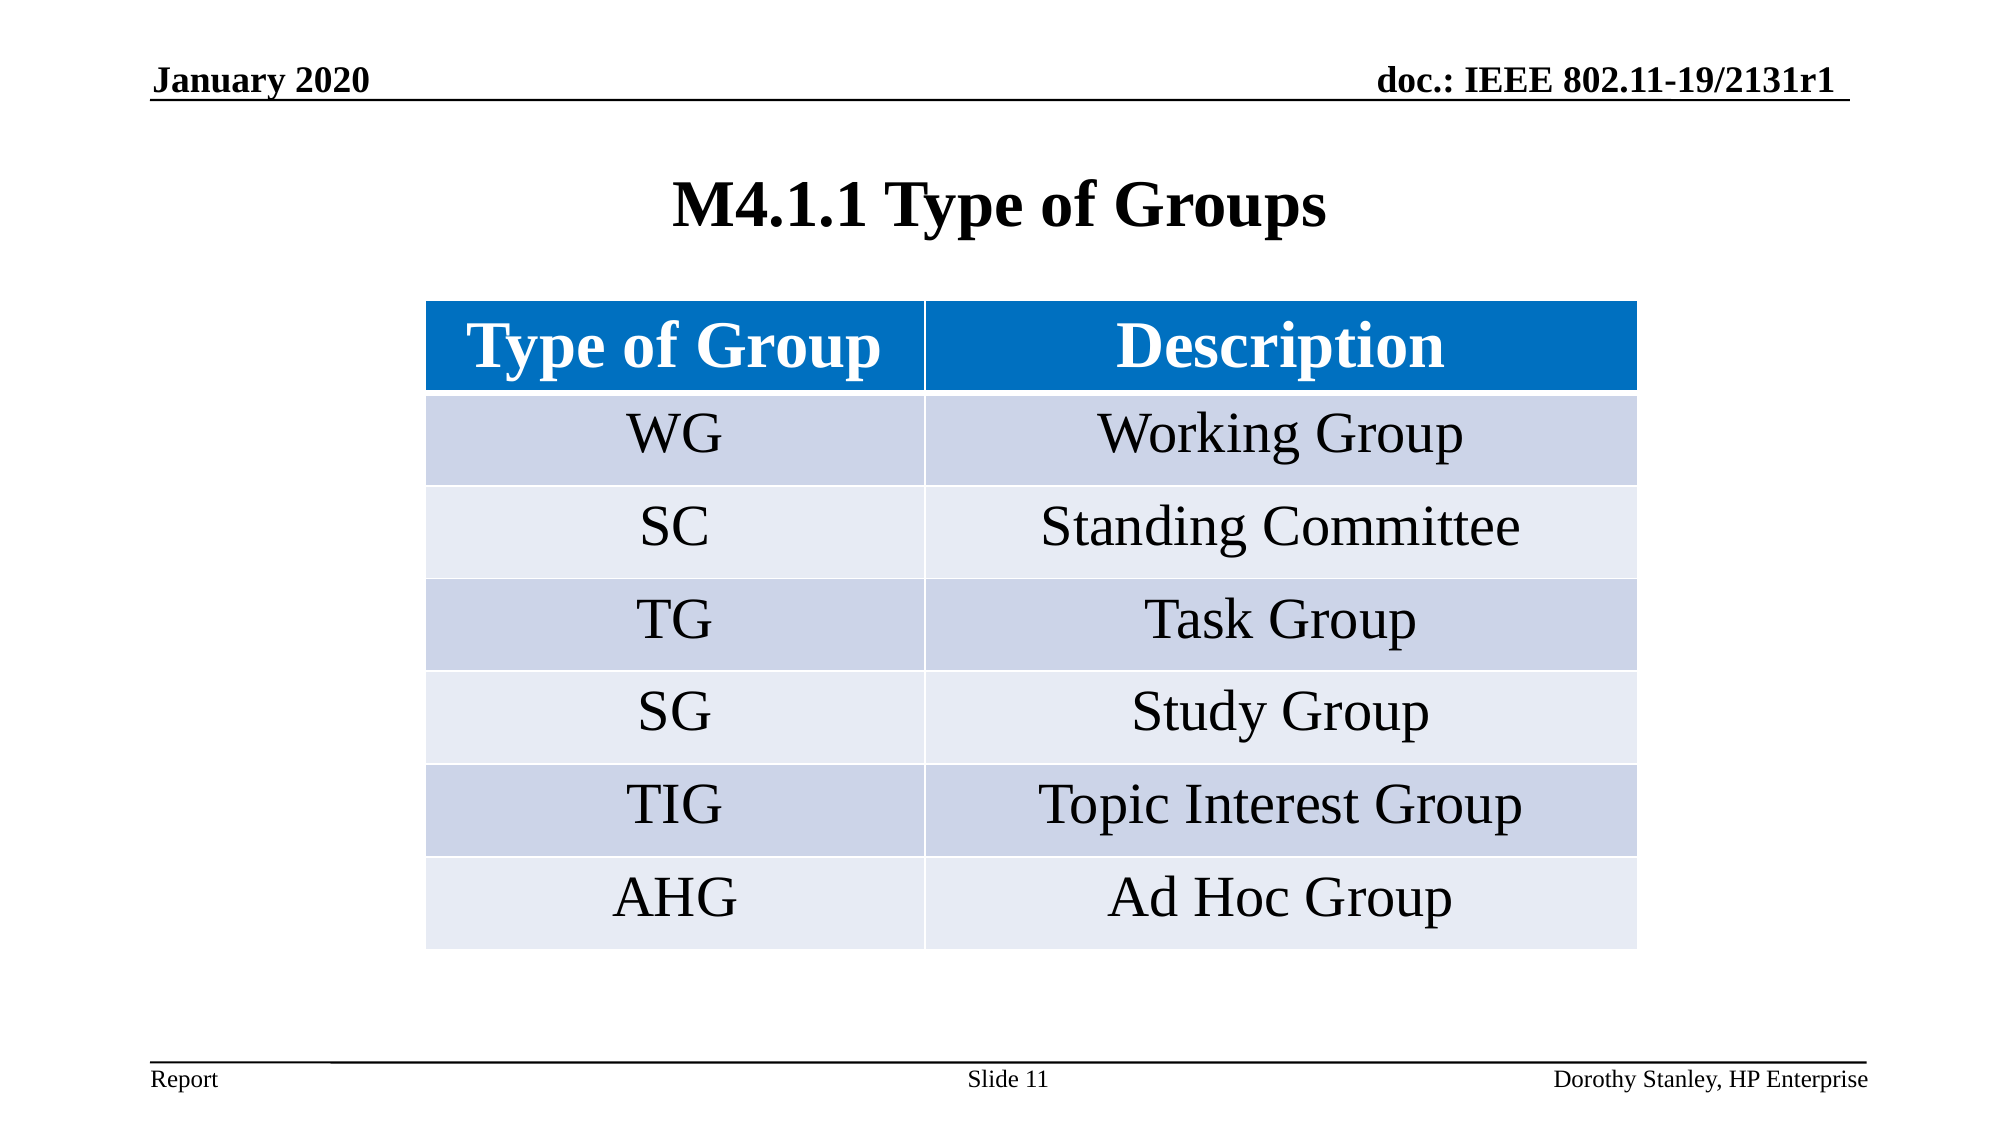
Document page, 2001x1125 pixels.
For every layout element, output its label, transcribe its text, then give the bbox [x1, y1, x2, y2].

footer Dorothy Stanley, HP Enterprise [1512, 1061, 1869, 1093]
table_header Description [926, 301, 1637, 390]
title M4.1.1 Type of Groups [150, 112, 1850, 288]
table_cell AHG [426, 858, 924, 949]
table_cell Topic Interest Group [926, 765, 1637, 856]
table_cell Standing Committee [926, 487, 1637, 578]
table_cell Working Group [926, 396, 1637, 485]
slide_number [152, 54, 406, 101]
slide_number Slide 11 [964, 1061, 1053, 1093]
table_cell TIG [426, 765, 924, 856]
table_header Type of Group [426, 301, 924, 390]
table_cell SG [426, 672, 924, 763]
table_cell Ad Hoc Group [926, 858, 1637, 949]
table_cell SC [426, 487, 924, 578]
table_cell TG [426, 579, 924, 670]
table_cell Study Group [926, 672, 1637, 763]
table_cell Task Group [926, 579, 1637, 670]
table_cell WG [426, 396, 924, 485]
